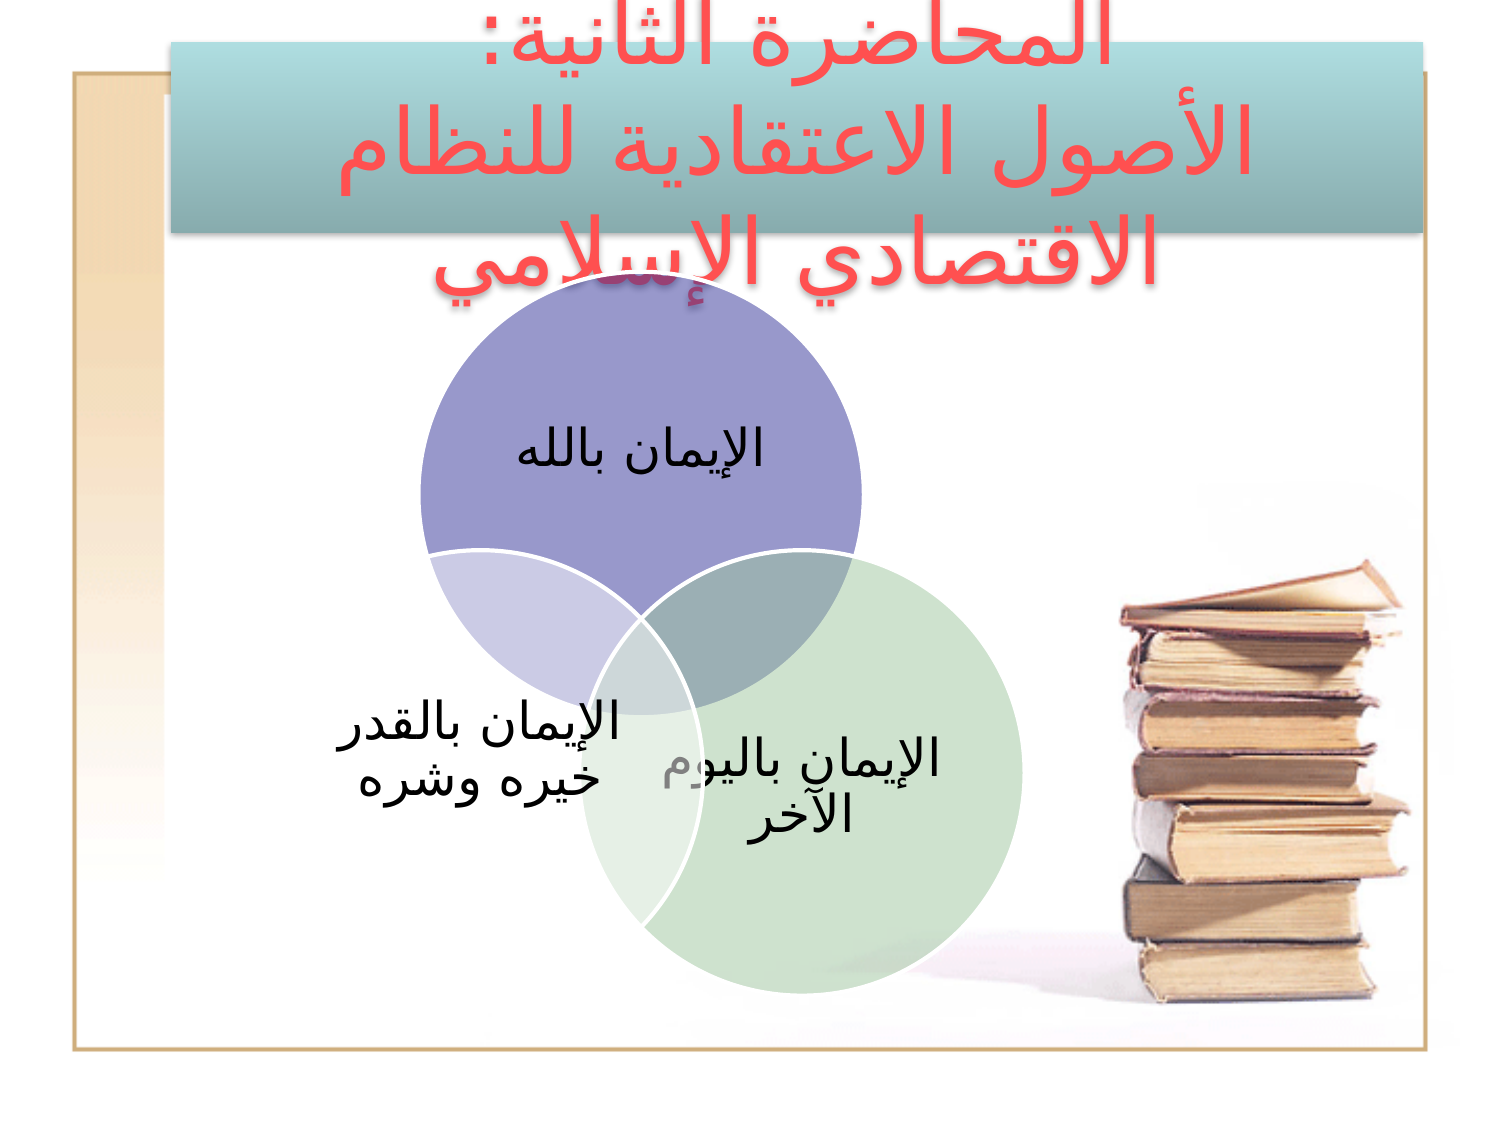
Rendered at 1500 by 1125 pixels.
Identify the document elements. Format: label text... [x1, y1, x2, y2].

picture [0, 0, 1500, 1125]
title المحاضرة الثانية: الأصول الاعتقادية للنظام الاقتصادي الإسلامي [170, 42, 1424, 233]
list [209, 262, 1073, 1006]
